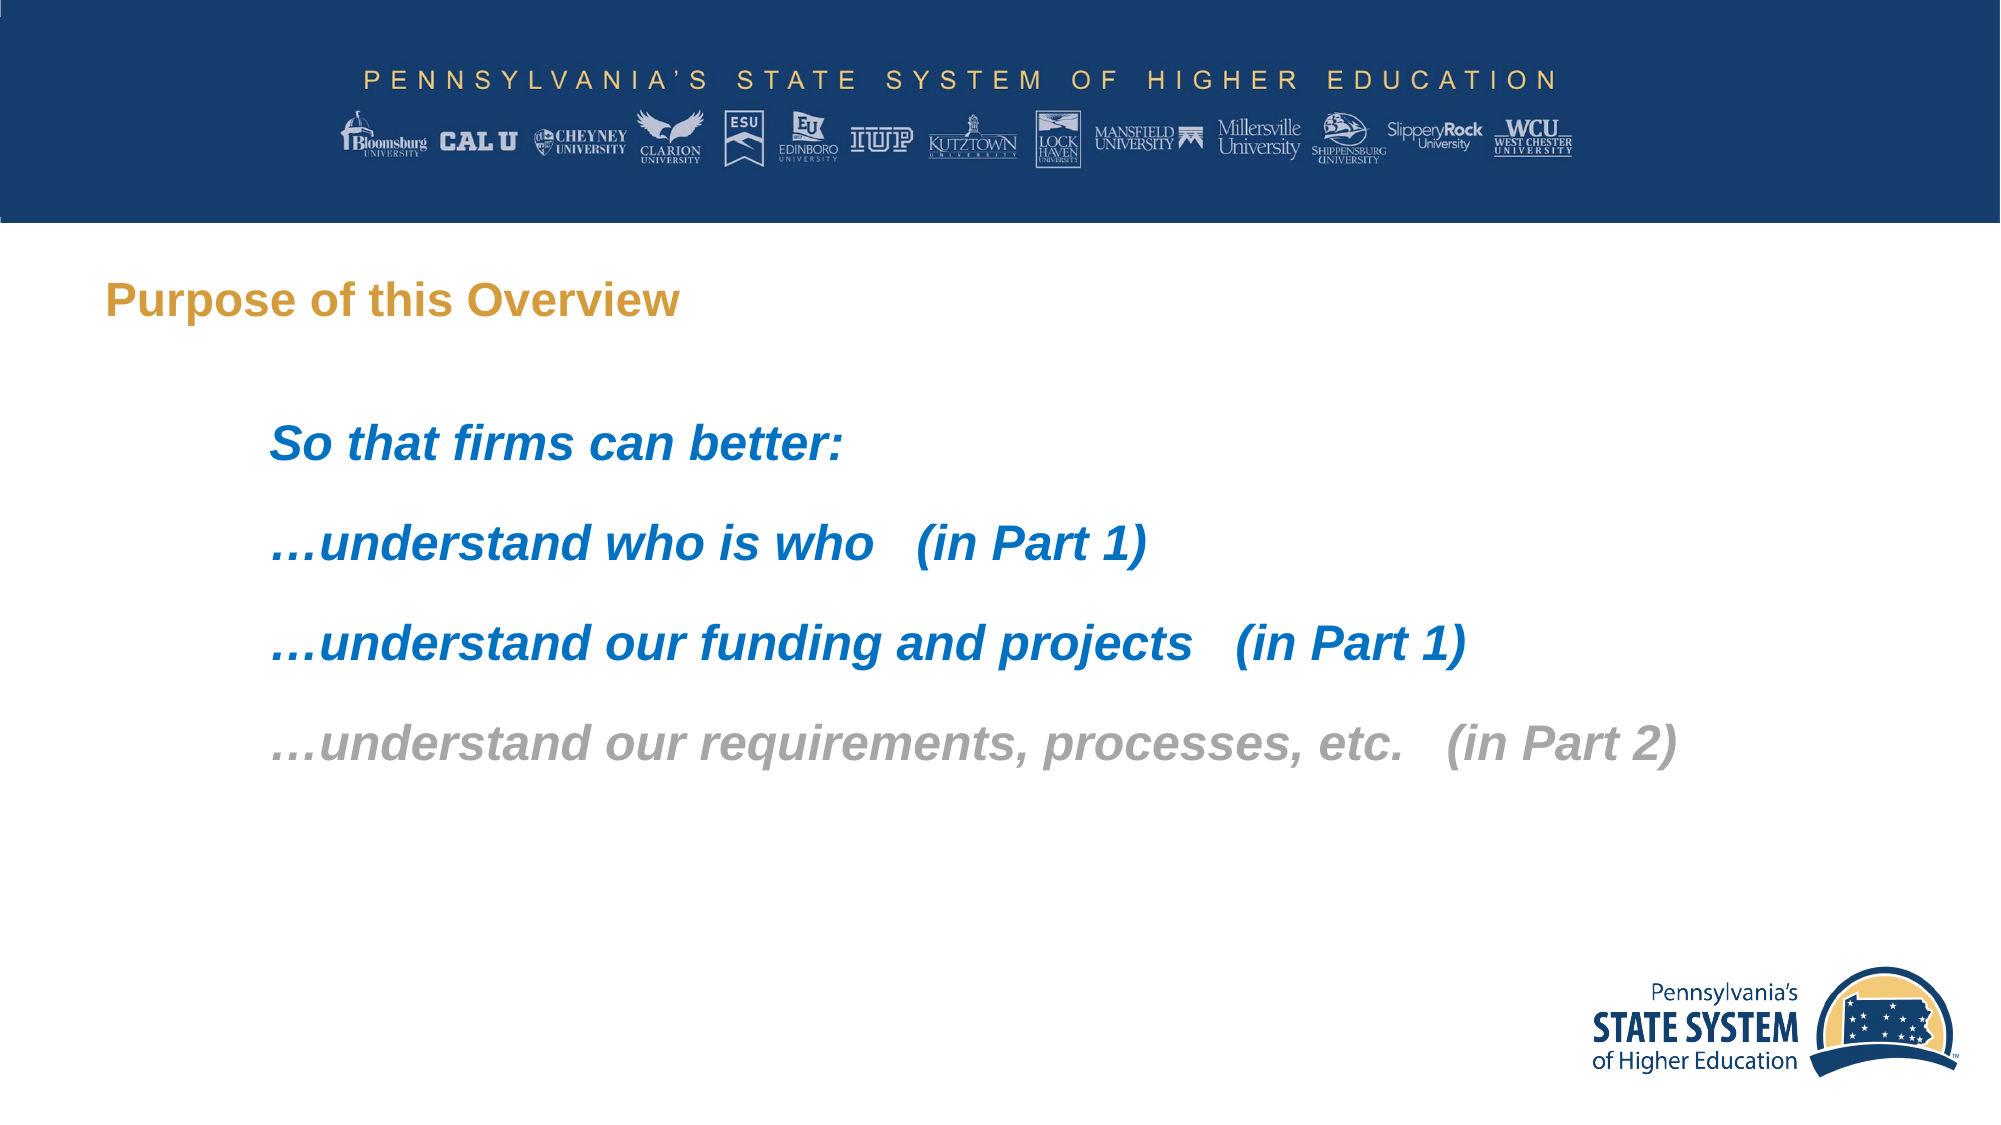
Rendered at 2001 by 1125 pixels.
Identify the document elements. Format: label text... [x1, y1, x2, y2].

list So that firms can better: …understand who is who (in Part 1) …understand our funding and projects (in Part 1) …understand our requirements, processes, etc. (in Part 2) [254, 373, 1772, 1020]
picture [1593, 965, 1959, 1080]
title Purpose of this Overview [90, 261, 1607, 449]
picture [0, 0, 2000, 223]
